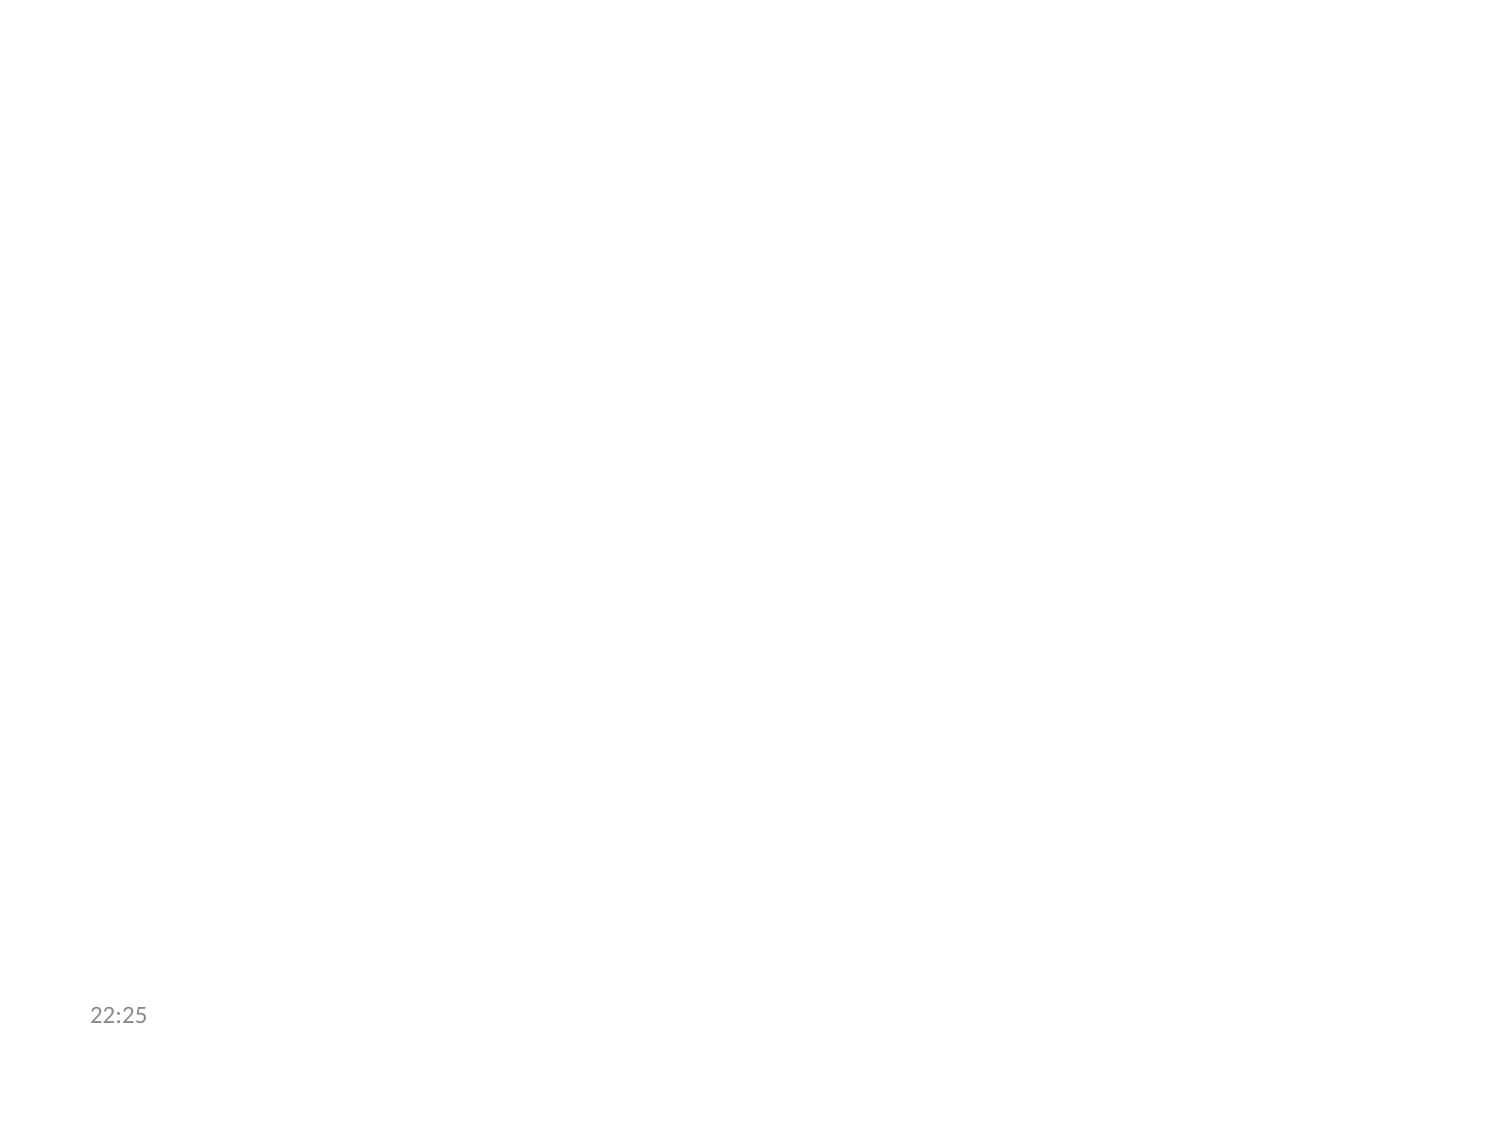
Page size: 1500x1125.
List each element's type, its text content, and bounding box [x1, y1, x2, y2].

text_box 15:35 [75, 983, 425, 1044]
